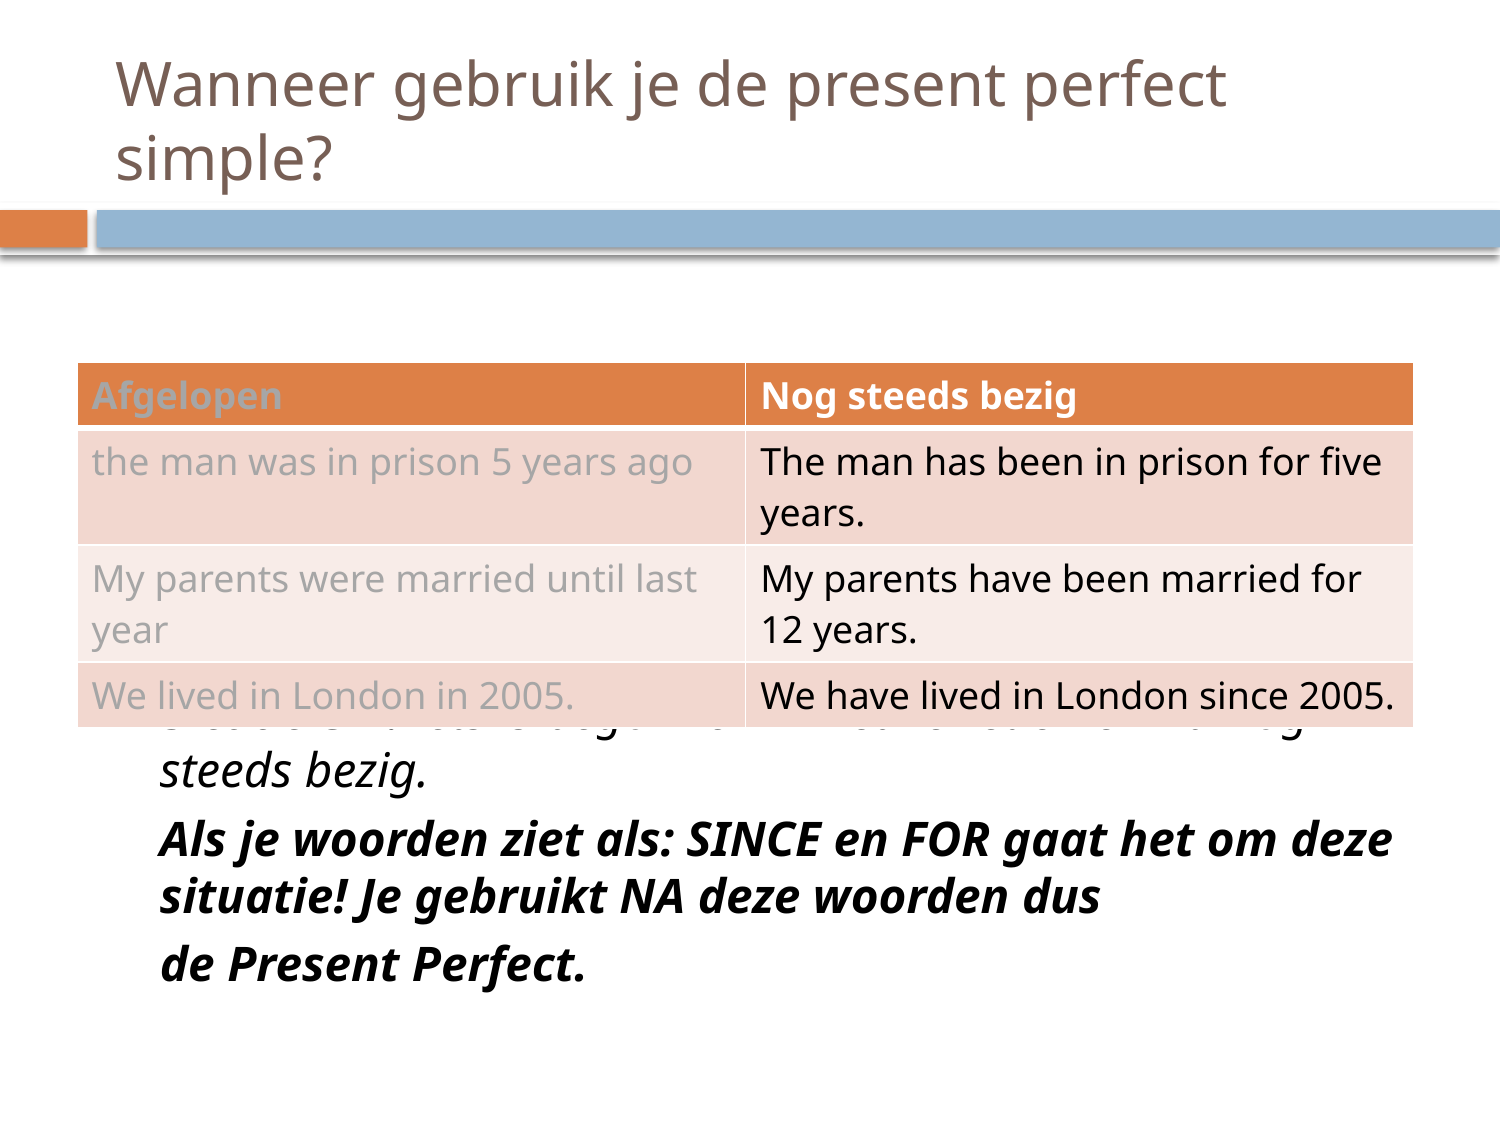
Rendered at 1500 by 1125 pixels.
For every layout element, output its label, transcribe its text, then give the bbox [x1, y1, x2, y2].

table_header Nog steeds bezig [746, 363, 1413, 425]
table_cell My parents were married until last year [78, 546, 745, 661]
title Wanneer gebruik je de present perfect simple? [100, 37, 1438, 200]
table_header Afgelopen [78, 363, 745, 425]
table_cell the man was in prison 5 years ago [78, 431, 745, 544]
table_cell My parents have been married for 12 years. [746, 546, 1413, 661]
table_cell We have lived in London since 2005. [746, 663, 1413, 727]
table_cell The man has been in prison for five years. [746, 431, 1413, 544]
list Situatie 2: Iets is begonnen in het verleden en nu nog steeds bezig. Als je woorden ziet als: SINCE en FOR gaat het om deze situatie! Je gebruikt NA deze woorden dus de Present Perfect. [100, 262, 1438, 1000]
table_cell We lived in London in 2005. [78, 663, 745, 727]
